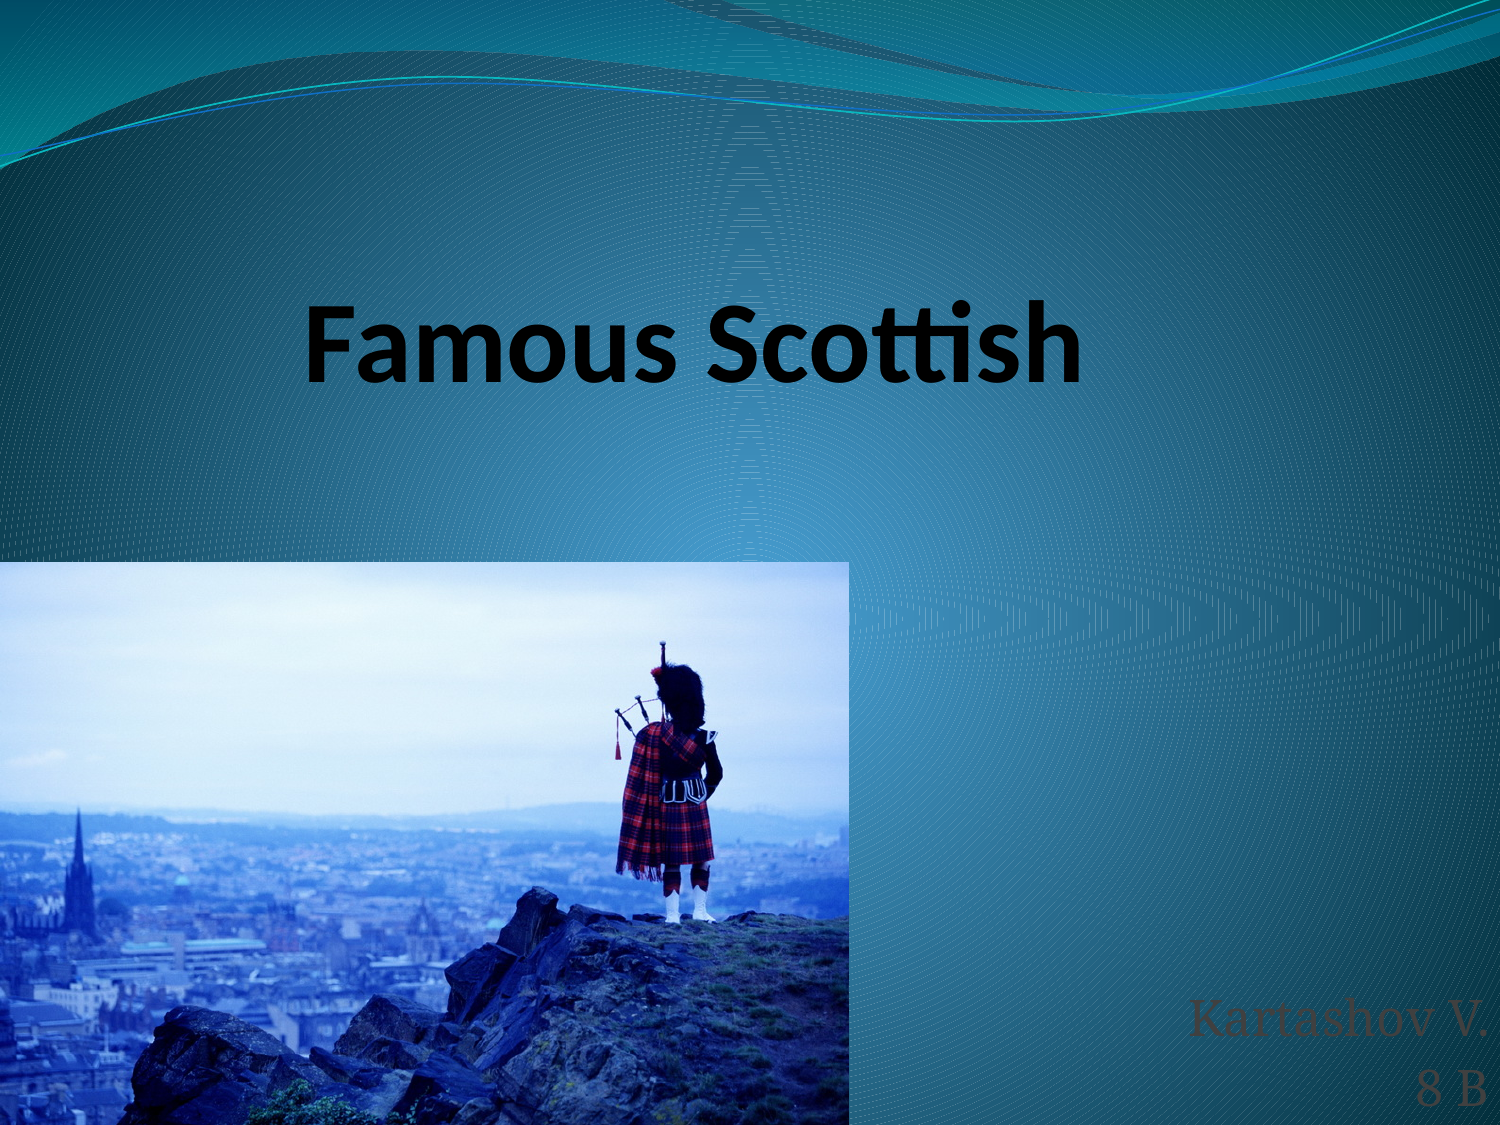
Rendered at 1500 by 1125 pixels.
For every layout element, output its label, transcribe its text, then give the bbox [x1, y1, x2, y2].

subtitle Kartashov V. 8 B [855, 837, 1500, 1125]
picture [0, 562, 849, 1125]
title Famous Scottish [0, 105, 1089, 406]
